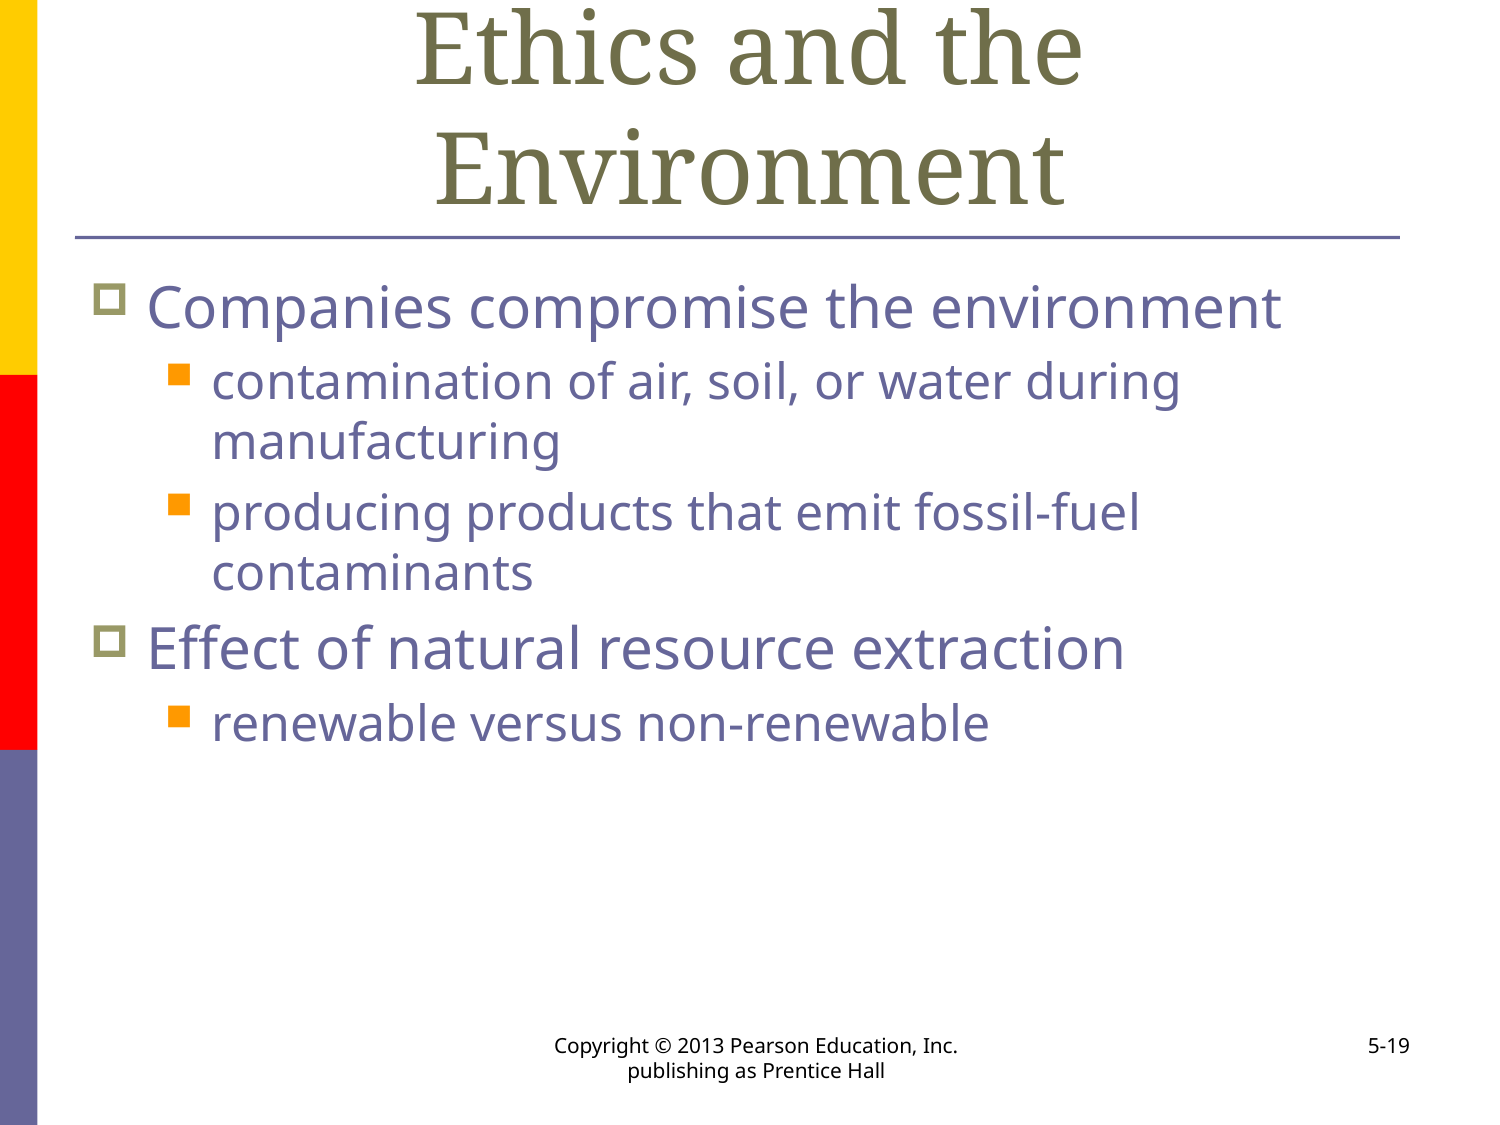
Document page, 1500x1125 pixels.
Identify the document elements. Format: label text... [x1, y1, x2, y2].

list Companies compromise the environment contamination of air, soil, or water during manufacturing producing products that emit fossil-fuel contaminants Effect of natural resource extraction renewable versus non-renewable [75, 262, 1425, 1006]
footer Copyright © 2013 Pearson Education, Inc. publishing as Prentice Hall [500, 1025, 1013, 1100]
title Ethics and the Environment [75, 45, 1425, 233]
slide_number 5-19 [1074, 1025, 1425, 1100]
